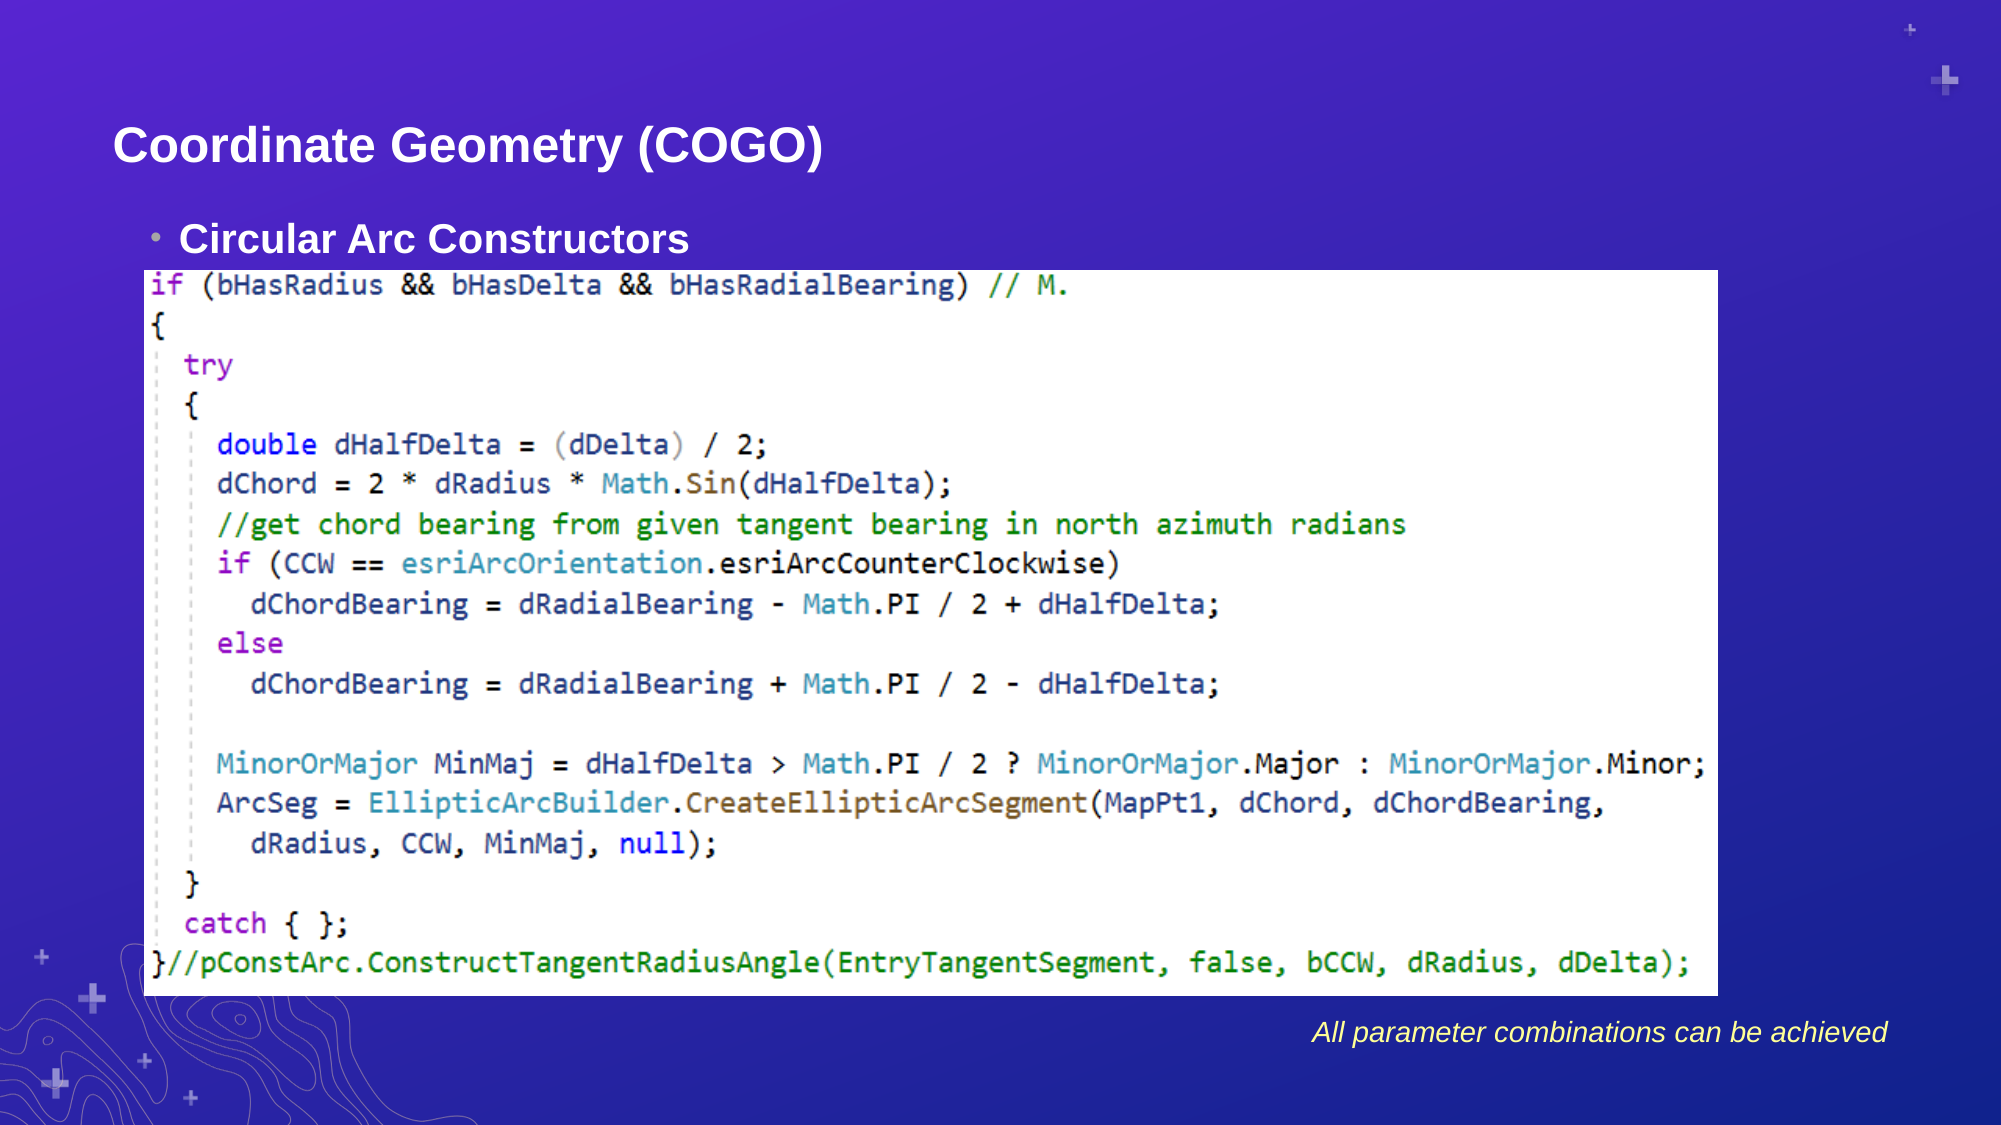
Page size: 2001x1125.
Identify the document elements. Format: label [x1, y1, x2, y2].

text_box [0, 0, 2000, 1125]
picture [143, 270, 1718, 996]
